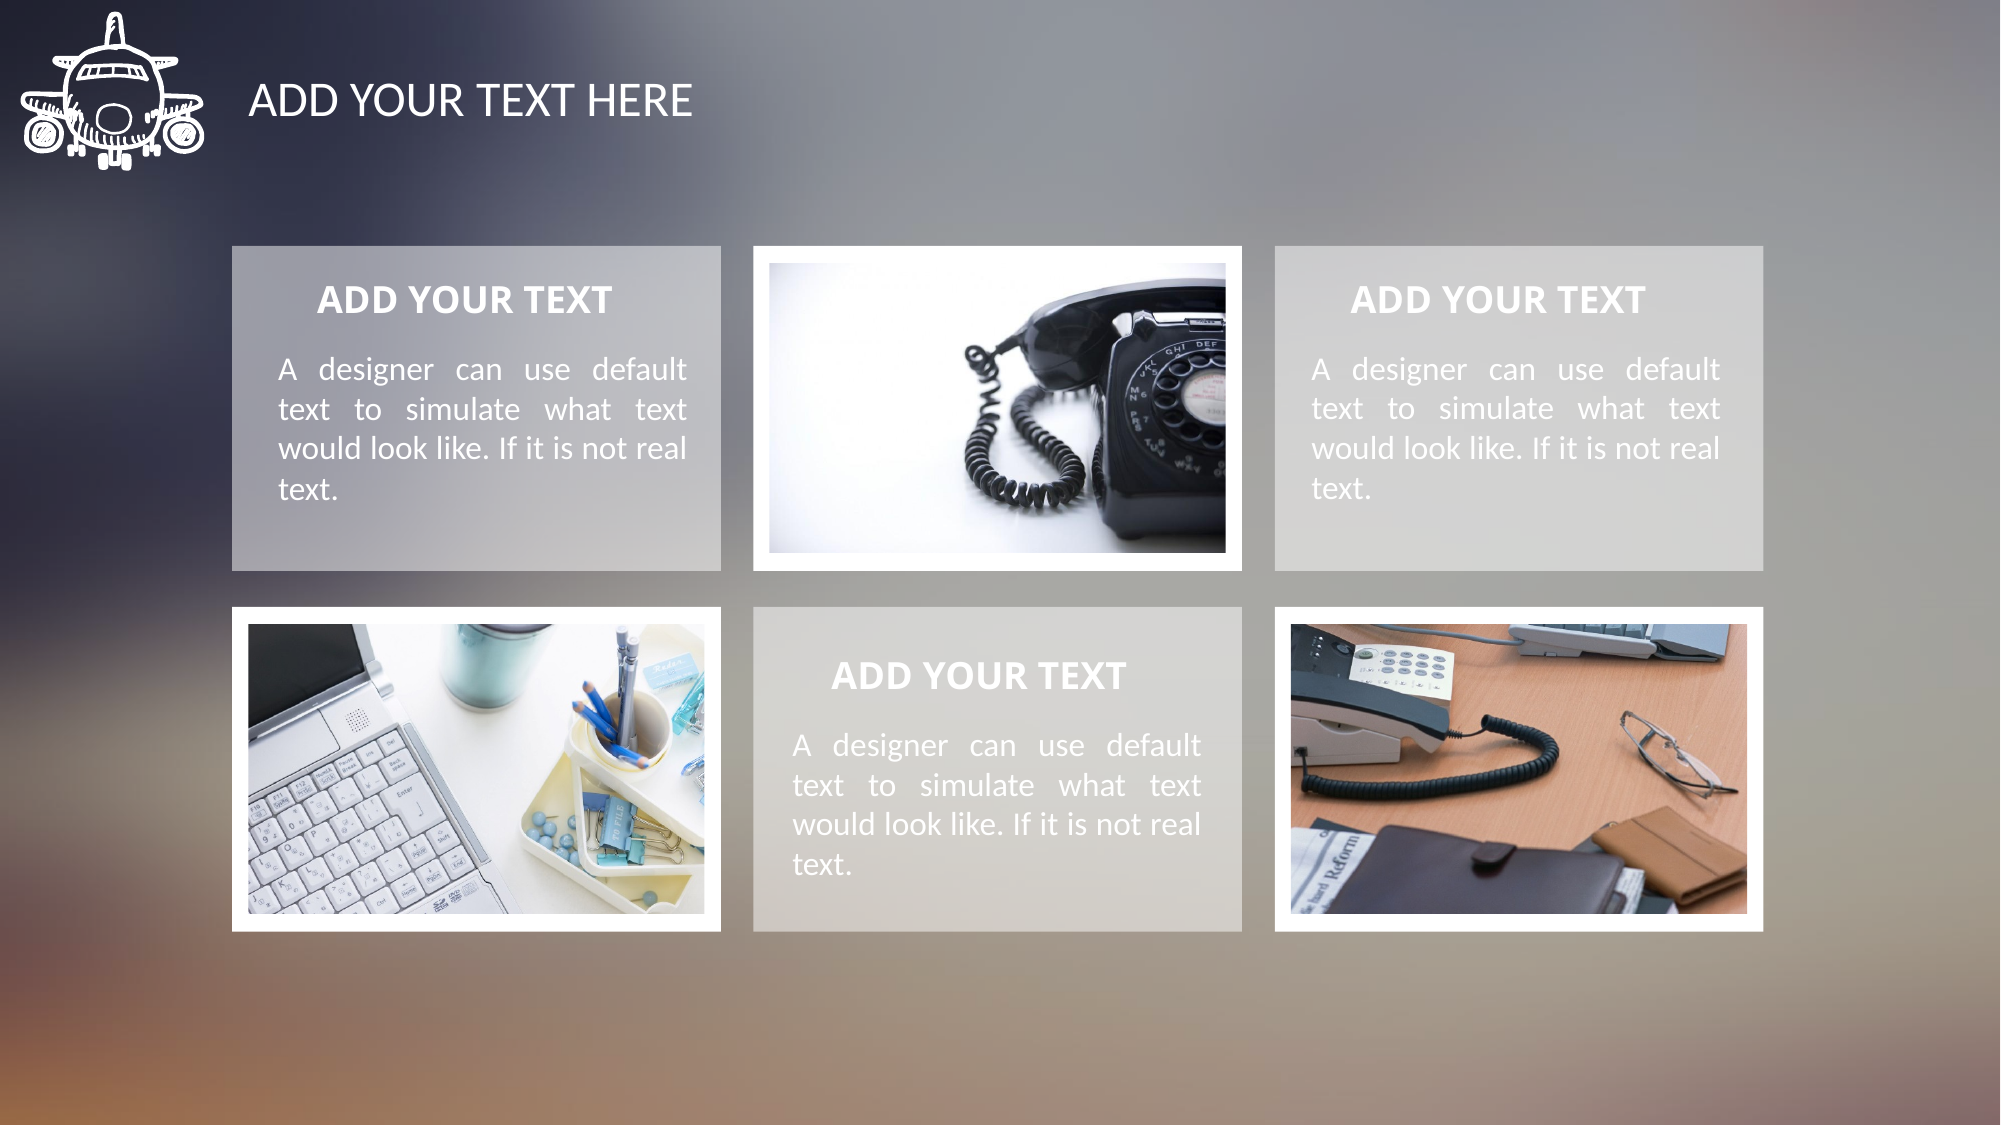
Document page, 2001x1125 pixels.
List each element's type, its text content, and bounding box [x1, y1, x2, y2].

text_box [247, 624, 705, 914]
text_box [1274, 606, 1764, 933]
text_box [231, 245, 722, 572]
text_box [231, 606, 722, 933]
text_box A designer can use default text to simulate what text would look like. If it is not real text. [777, 715, 1218, 890]
text_box ADD YOUR TEXT [816, 644, 1242, 704]
text_box ADD YOUR TEXT [1335, 268, 1761, 328]
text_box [263, 268, 728, 517]
picture [0, 0, 2001, 1125]
text_box [1290, 624, 1748, 914]
text_box [768, 263, 1227, 553]
text_box [1274, 245, 1764, 572]
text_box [21, 12, 723, 170]
text_box [752, 245, 1243, 572]
text_box [752, 606, 1243, 933]
text_box A designer can use default text to simulate what text would look like. If it is not real text. [1296, 339, 1737, 514]
